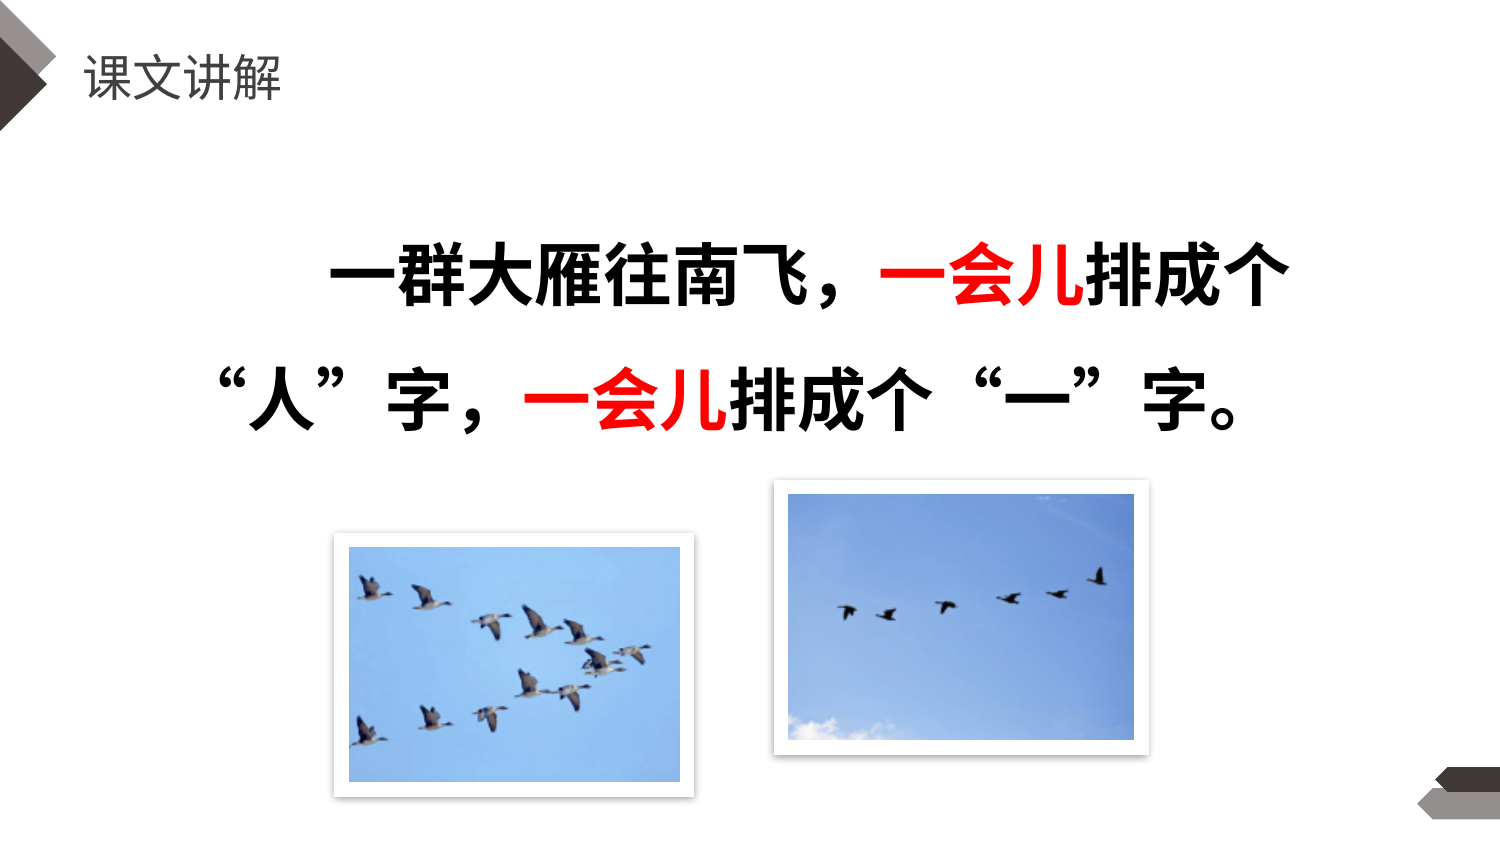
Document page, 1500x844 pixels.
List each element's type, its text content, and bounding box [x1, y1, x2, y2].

text_box 一群大雁往南飞，一会儿排成个“人”字，一会儿排成个“一”字。 [167, 174, 1333, 445]
text_box 课文讲解 [71, 40, 579, 113]
picture [348, 547, 680, 783]
picture [788, 494, 1135, 741]
